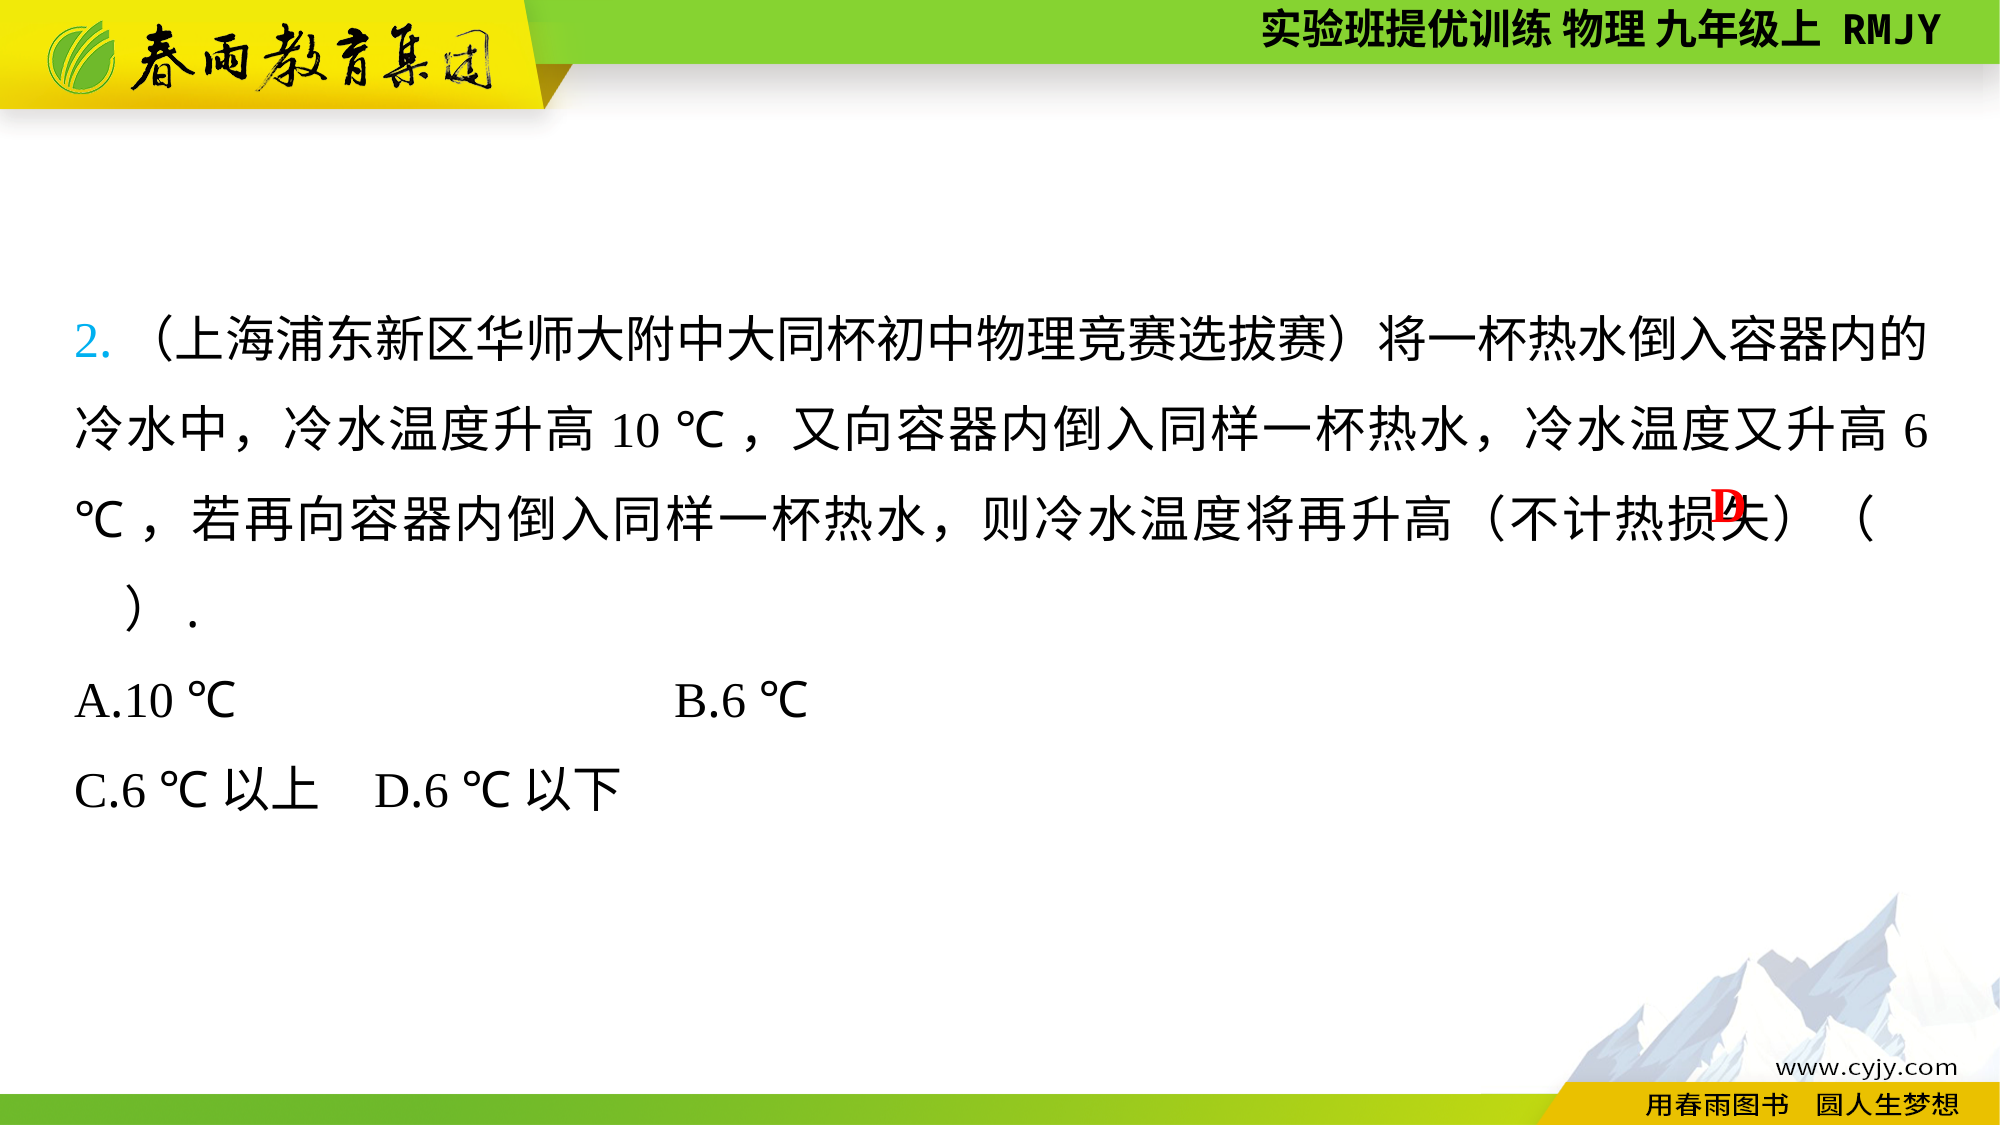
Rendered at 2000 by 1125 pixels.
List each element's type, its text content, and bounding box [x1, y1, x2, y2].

list 2.（上海浦东新区华师大附中大同杯初中物理竞赛选拔赛）将一杯热水倒入容器内的冷水中，冷水温度升高10 ℃，又向容器内倒入同样一杯热水，冷水温度又升高6 ℃，若再向容器内倒入同样一杯热水，则冷水温度将再升高（不计热损失）（ ）. A.10 ℃ B.6 ℃ C.6 ℃以上 D.6 ℃以下 [59, 270, 1944, 740]
text_box D [1695, 465, 1762, 541]
picture [0, 0, 2000, 1125]
